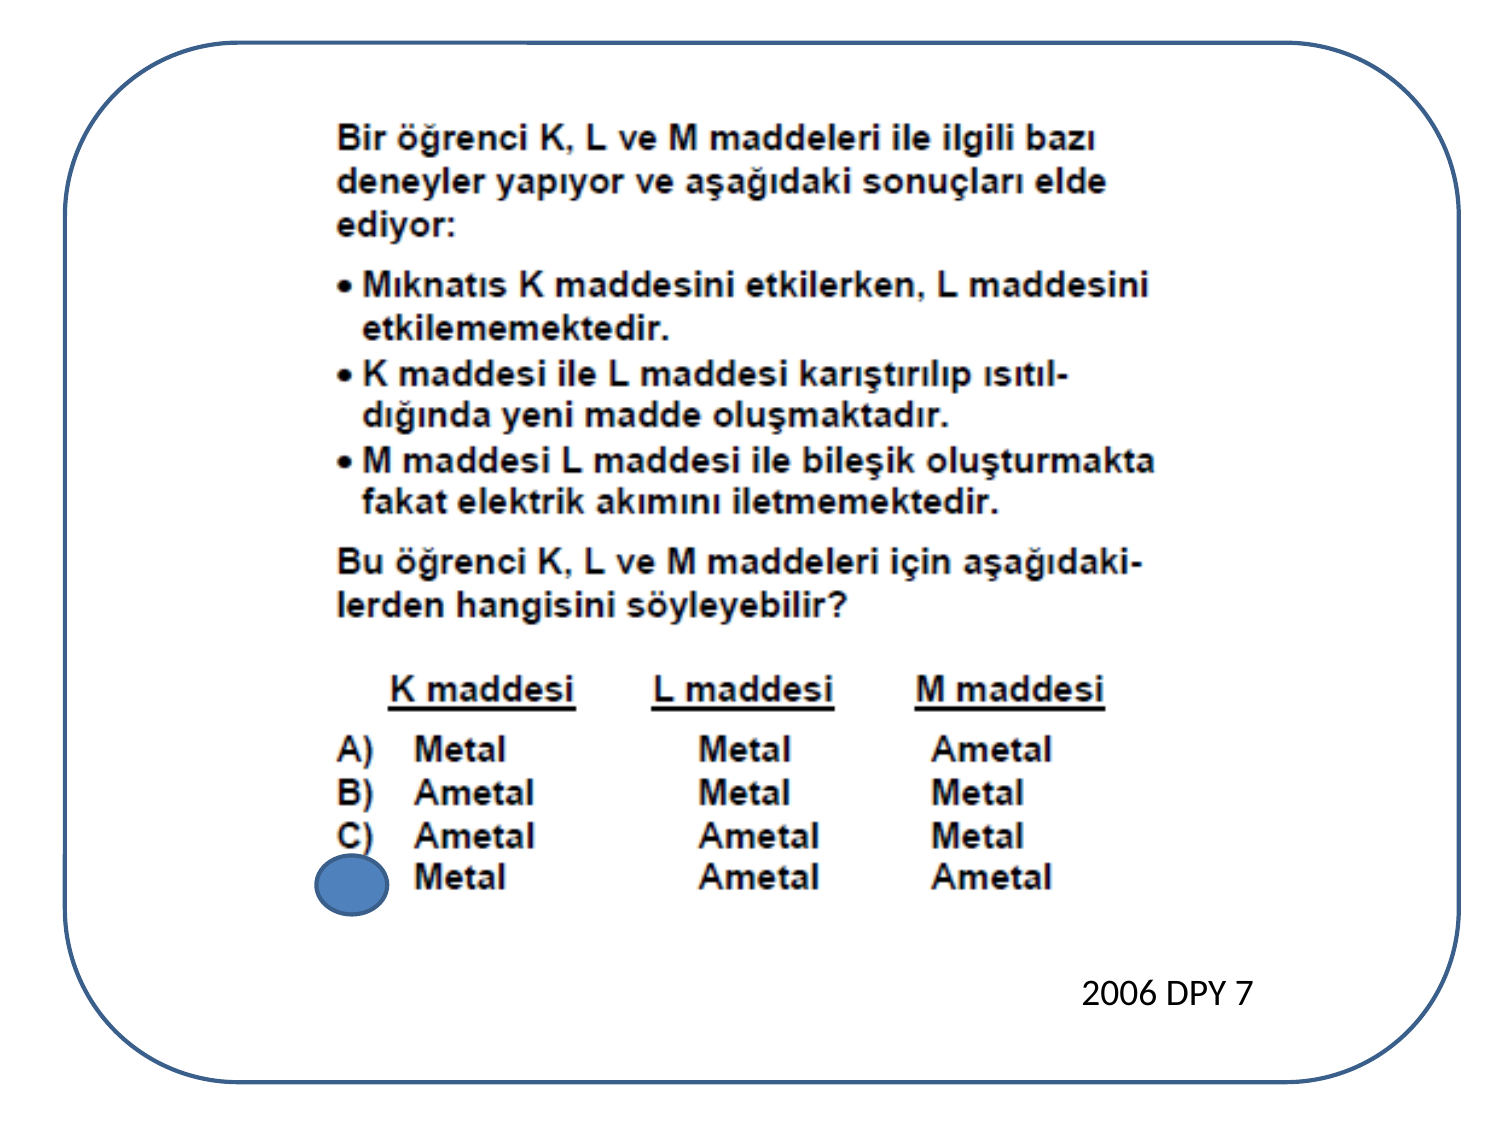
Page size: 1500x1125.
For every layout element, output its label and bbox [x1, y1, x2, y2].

text_box [62, 40, 1461, 1085]
picture [327, 105, 1181, 932]
